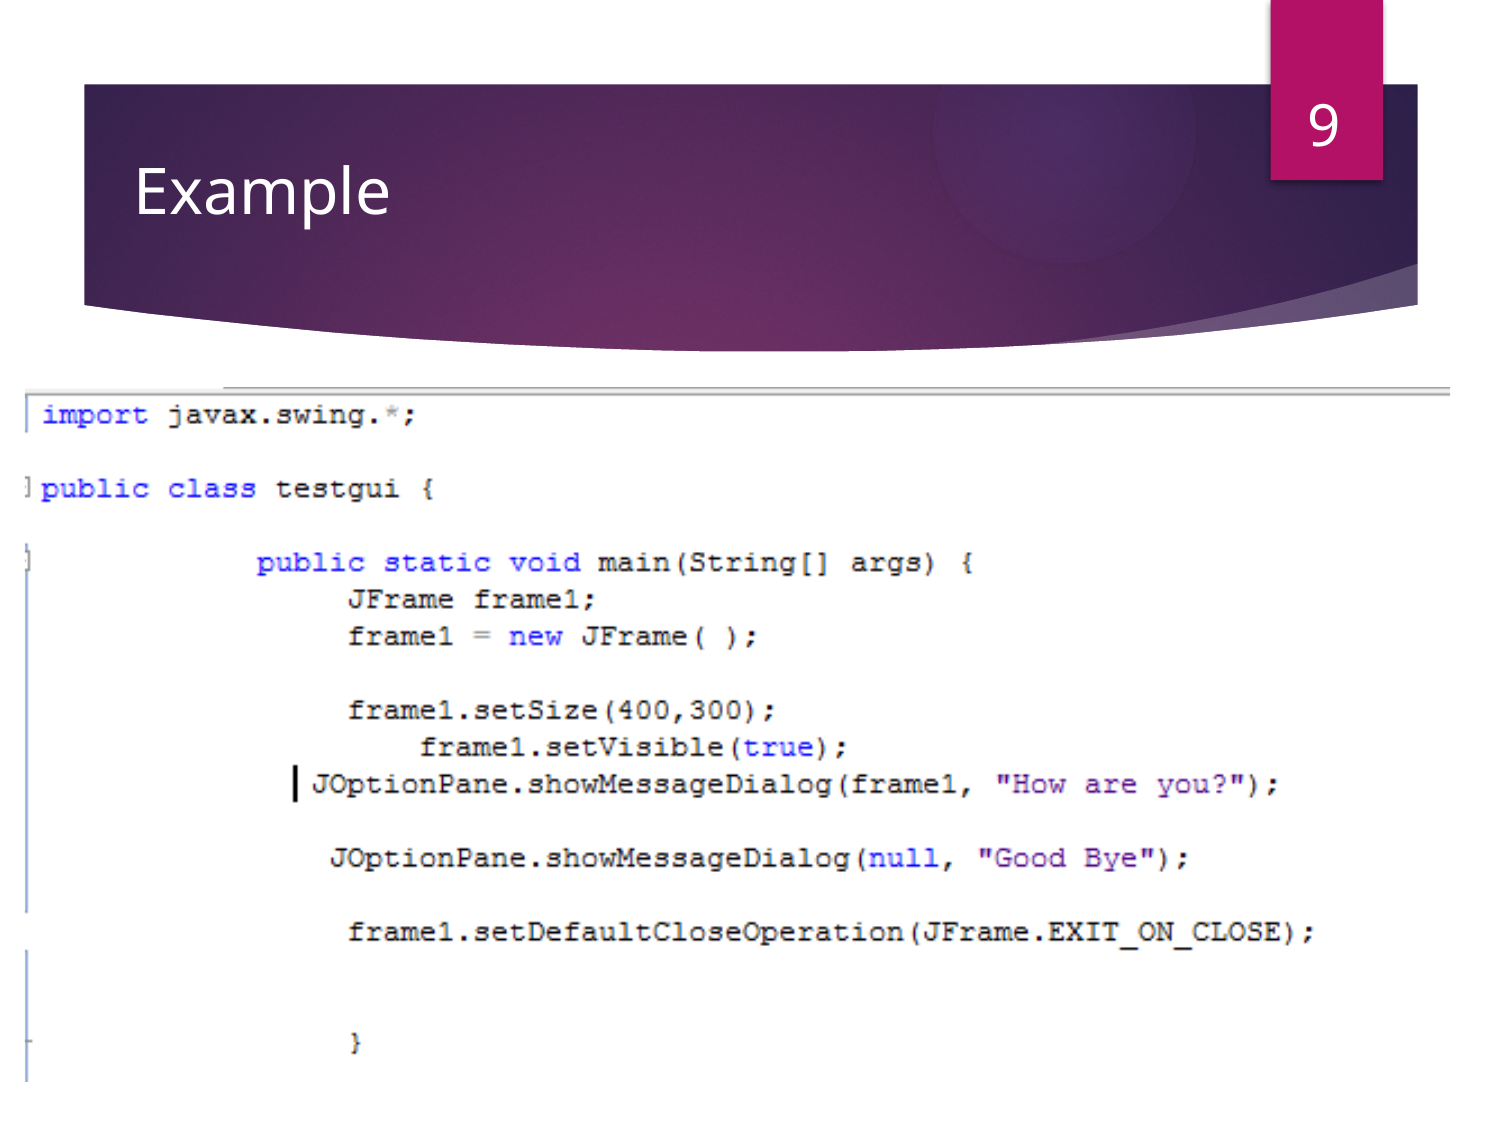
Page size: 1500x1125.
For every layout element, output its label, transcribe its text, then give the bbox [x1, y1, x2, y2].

picture [24, 387, 1451, 1082]
title Example [0, 142, 938, 235]
slide_number 9 [1259, 48, 1390, 175]
